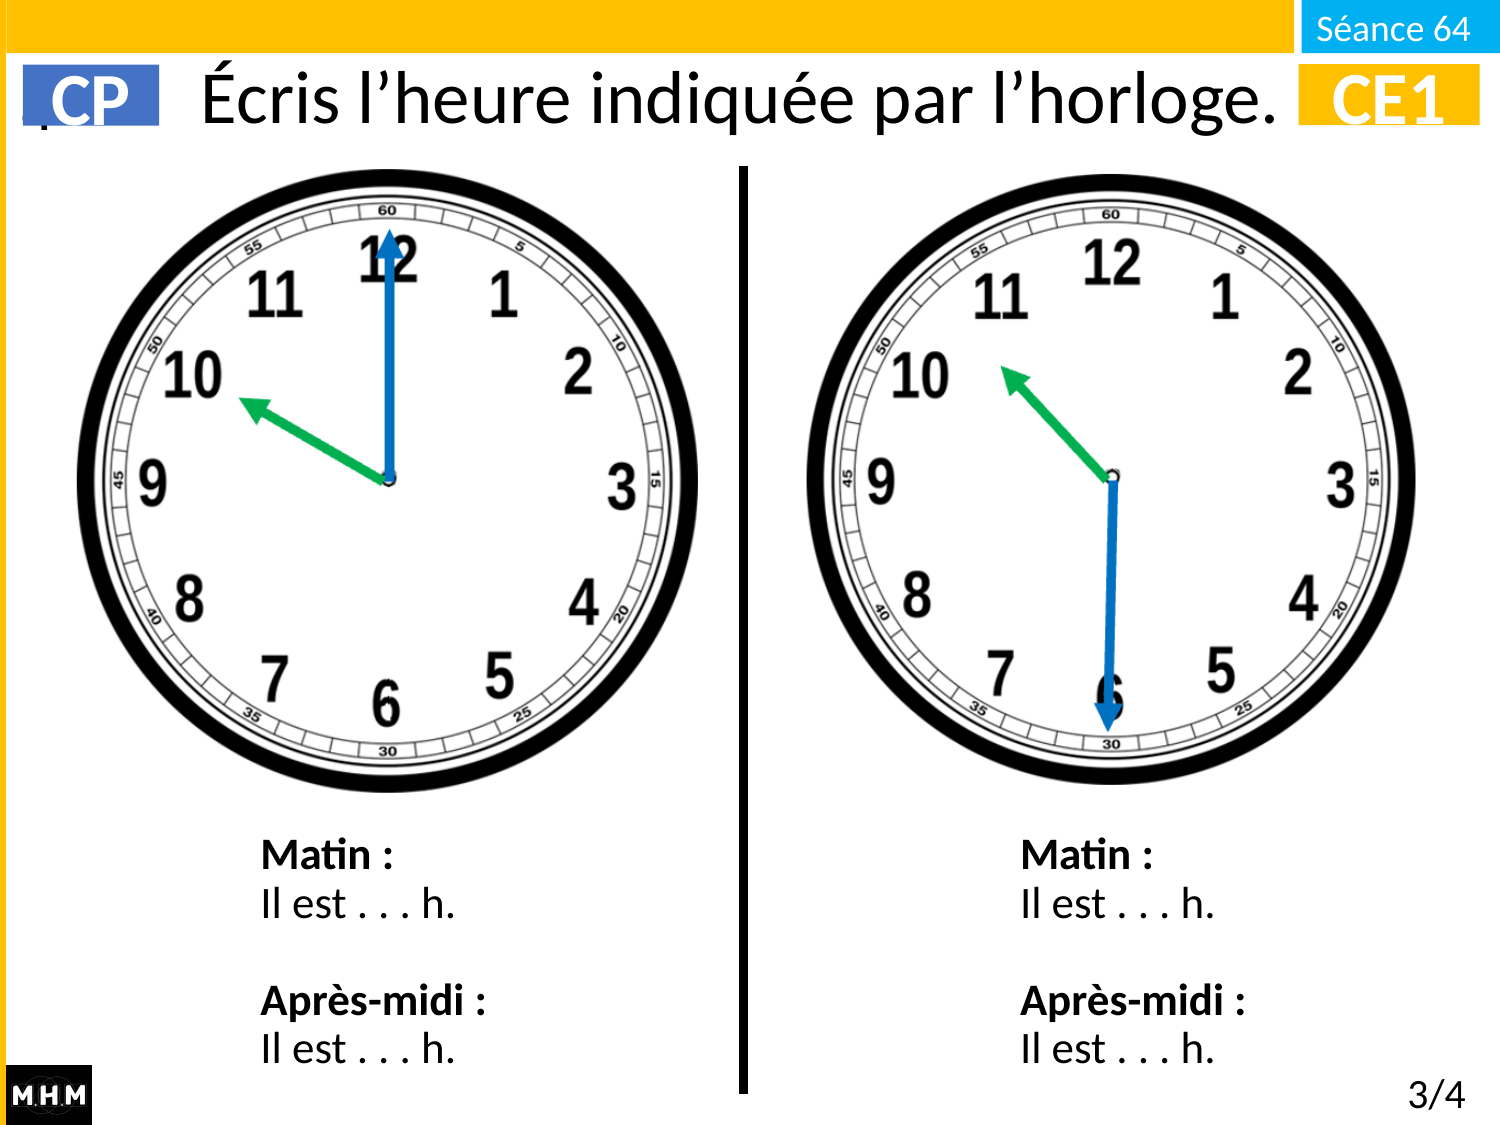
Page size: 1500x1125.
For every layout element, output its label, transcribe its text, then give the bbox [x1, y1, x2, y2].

text_box CP [22, 64, 160, 127]
text_box Matin : Il est . . . h. Après-midi : Il est . . . h. [1005, 822, 1358, 1082]
picture [6, 1065, 92, 1125]
text_box CE1 [1298, 63, 1481, 126]
title Écris l’heure indiquée par l’horloge. [185, 49, 1480, 149]
picture [797, 159, 1437, 801]
list 3/4 [1373, 1064, 1500, 1125]
picture [67, 156, 721, 795]
text_box Matin : Il est . . . h. Après-midi : Il est . . . h. [245, 822, 598, 1082]
